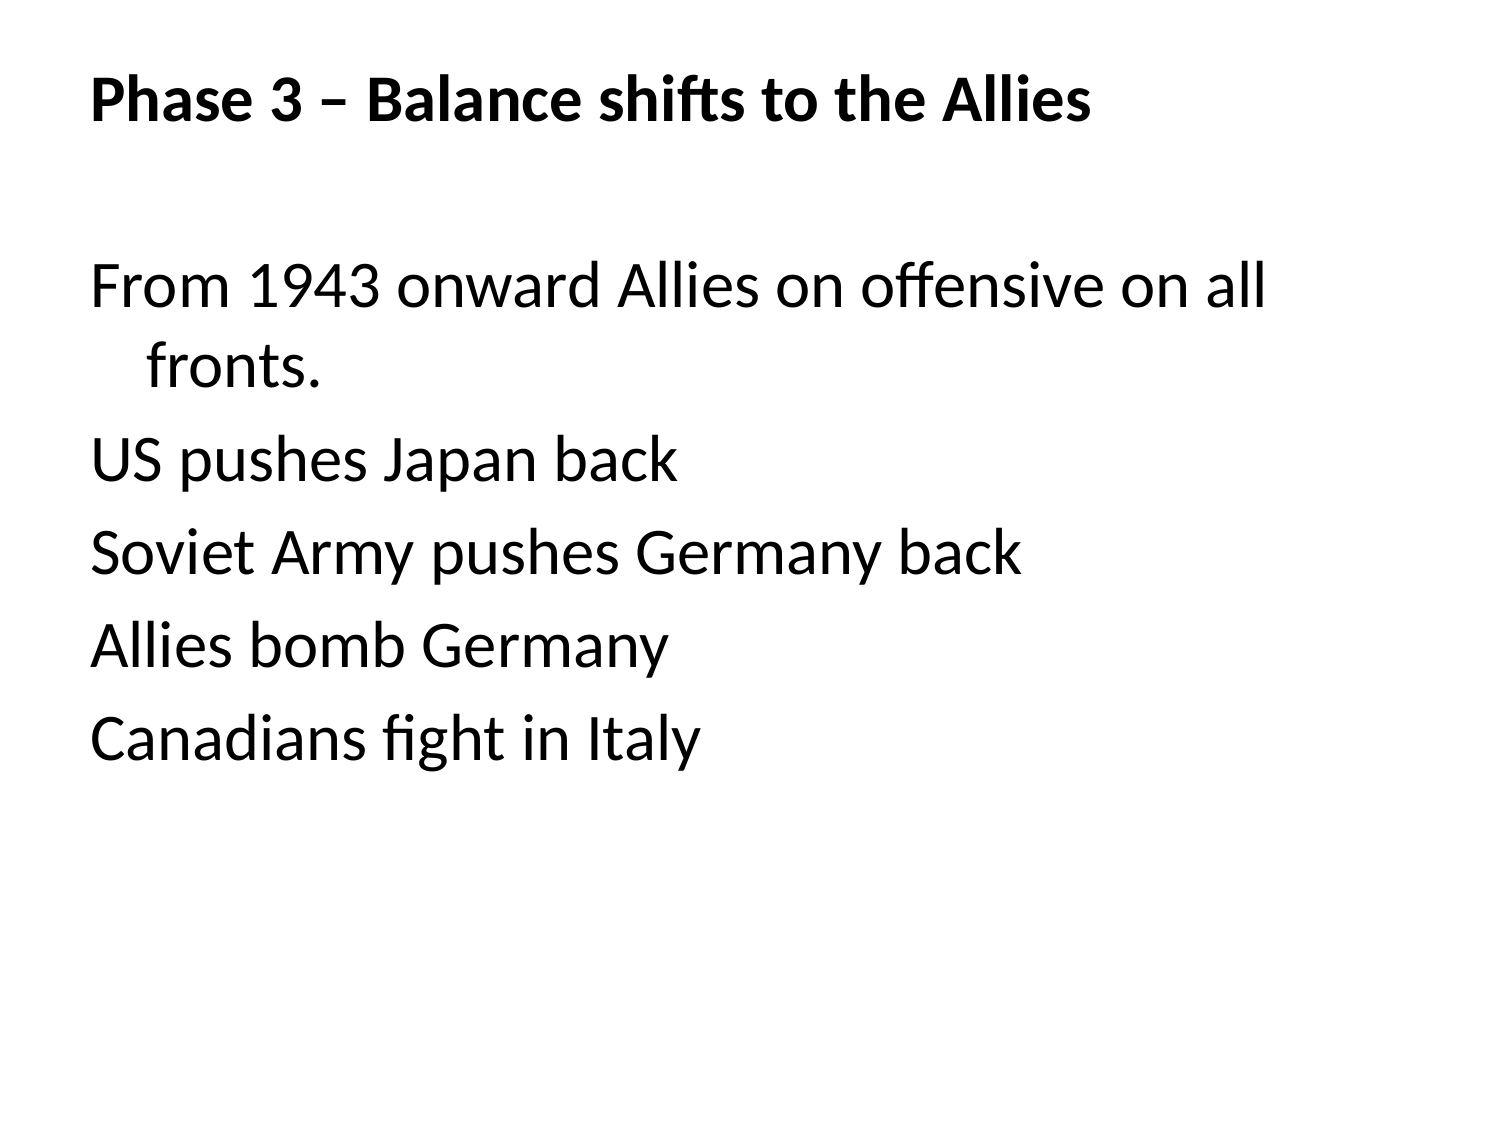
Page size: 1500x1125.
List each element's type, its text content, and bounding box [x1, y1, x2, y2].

list Phase 3 – Balance shifts to the Allies From 1943 onward Allies on offensive on all fronts. US pushes Japan back Soviet Army pushes Germany back Allies bomb Germany Canadians fight in Italy [75, 46, 1425, 1005]
